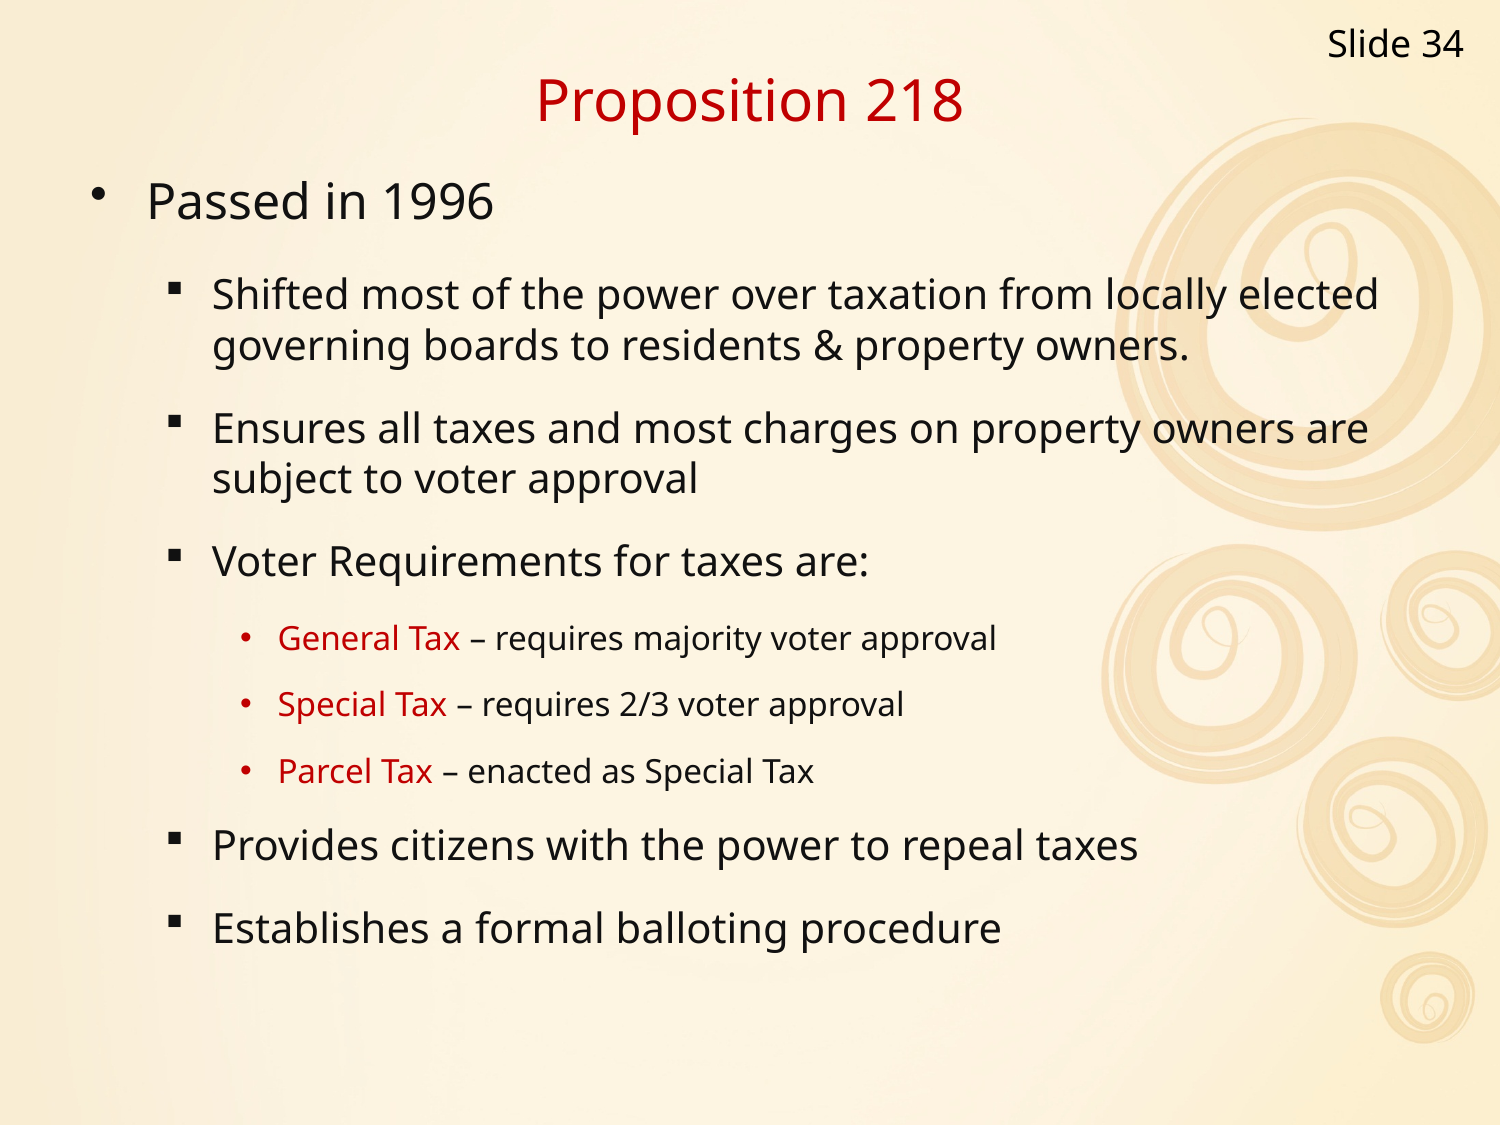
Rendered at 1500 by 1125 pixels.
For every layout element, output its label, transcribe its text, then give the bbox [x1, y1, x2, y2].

list Passed in 1996 Shifted most of the power over taxation from locally elected governing boards to residents & property owners. Ensures all taxes and most charges on property owners are subject to voter approval Voter Requirements for taxes are: General Tax – requires majority voter approval Special Tax – requires 2/3 voter approval Parcel Tax – enacted as Special Tax Provides citizens with the power to repeal taxes Establishes a formal balloting procedure [75, 162, 1425, 950]
picture [0, 0, 1500, 1125]
slide_number Slide 34 [1312, 12, 1500, 88]
title Proposition 218 [50, 71, 1450, 125]
